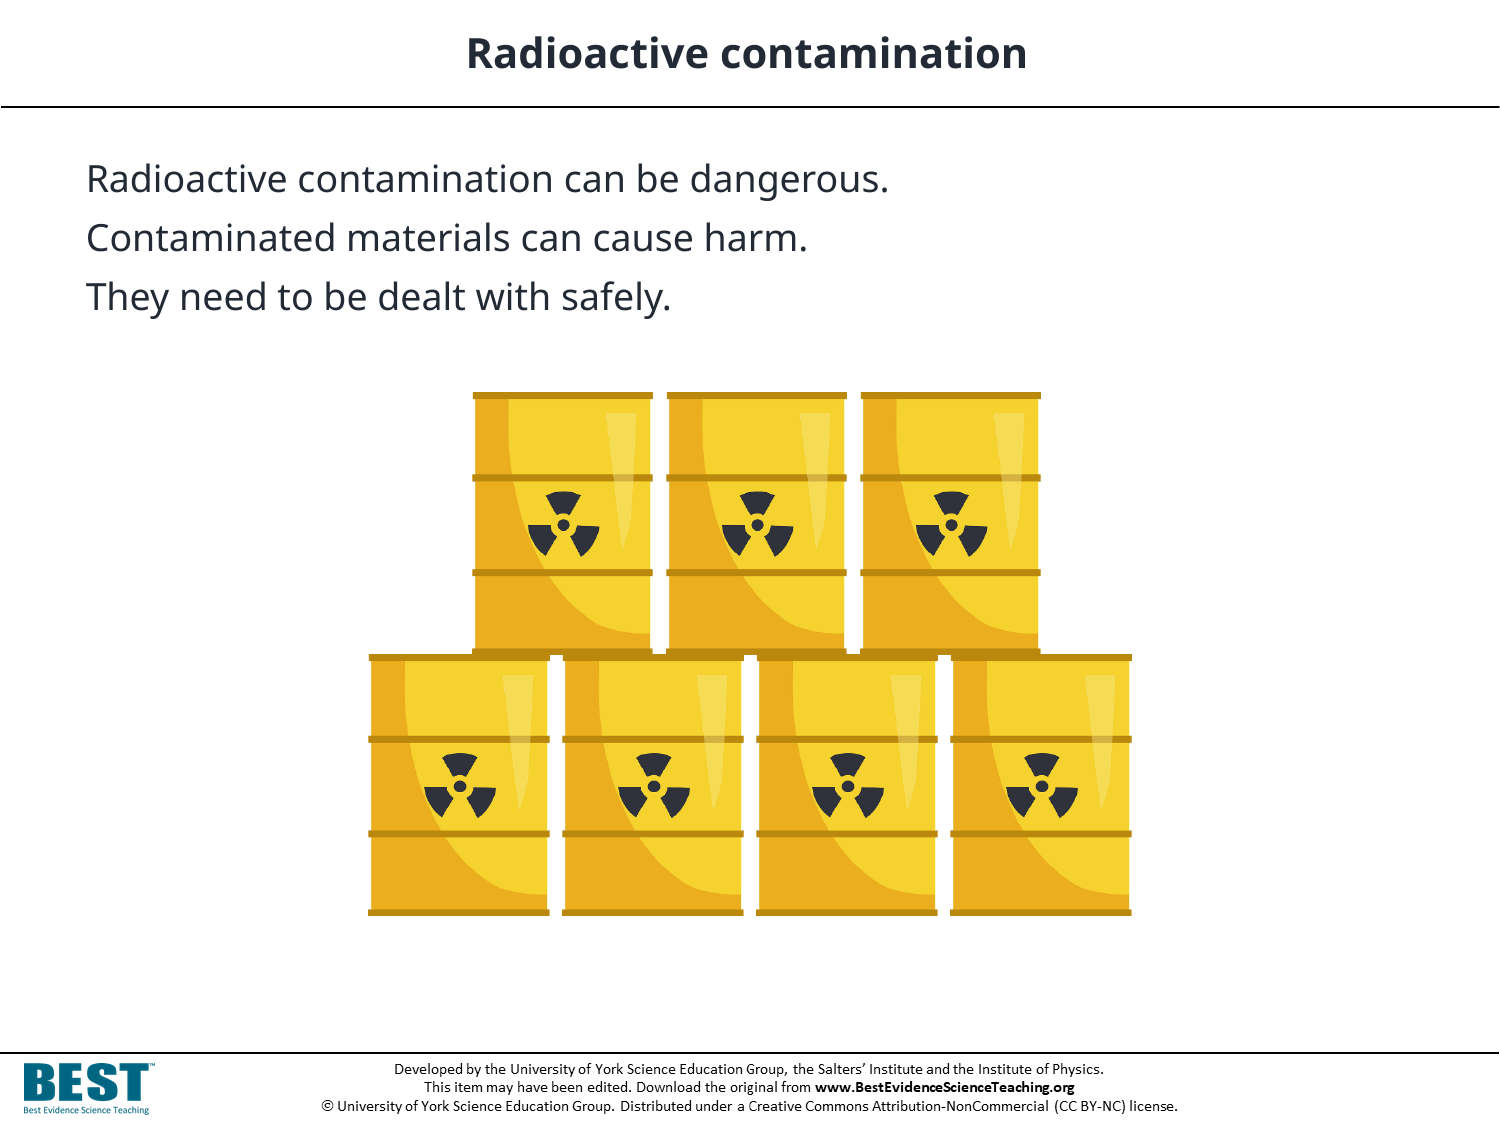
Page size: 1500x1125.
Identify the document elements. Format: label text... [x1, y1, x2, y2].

picture [0, 106, 1500, 1125]
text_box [368, 392, 1132, 916]
text_box Radioactive contamination [23, 4, 1471, 99]
